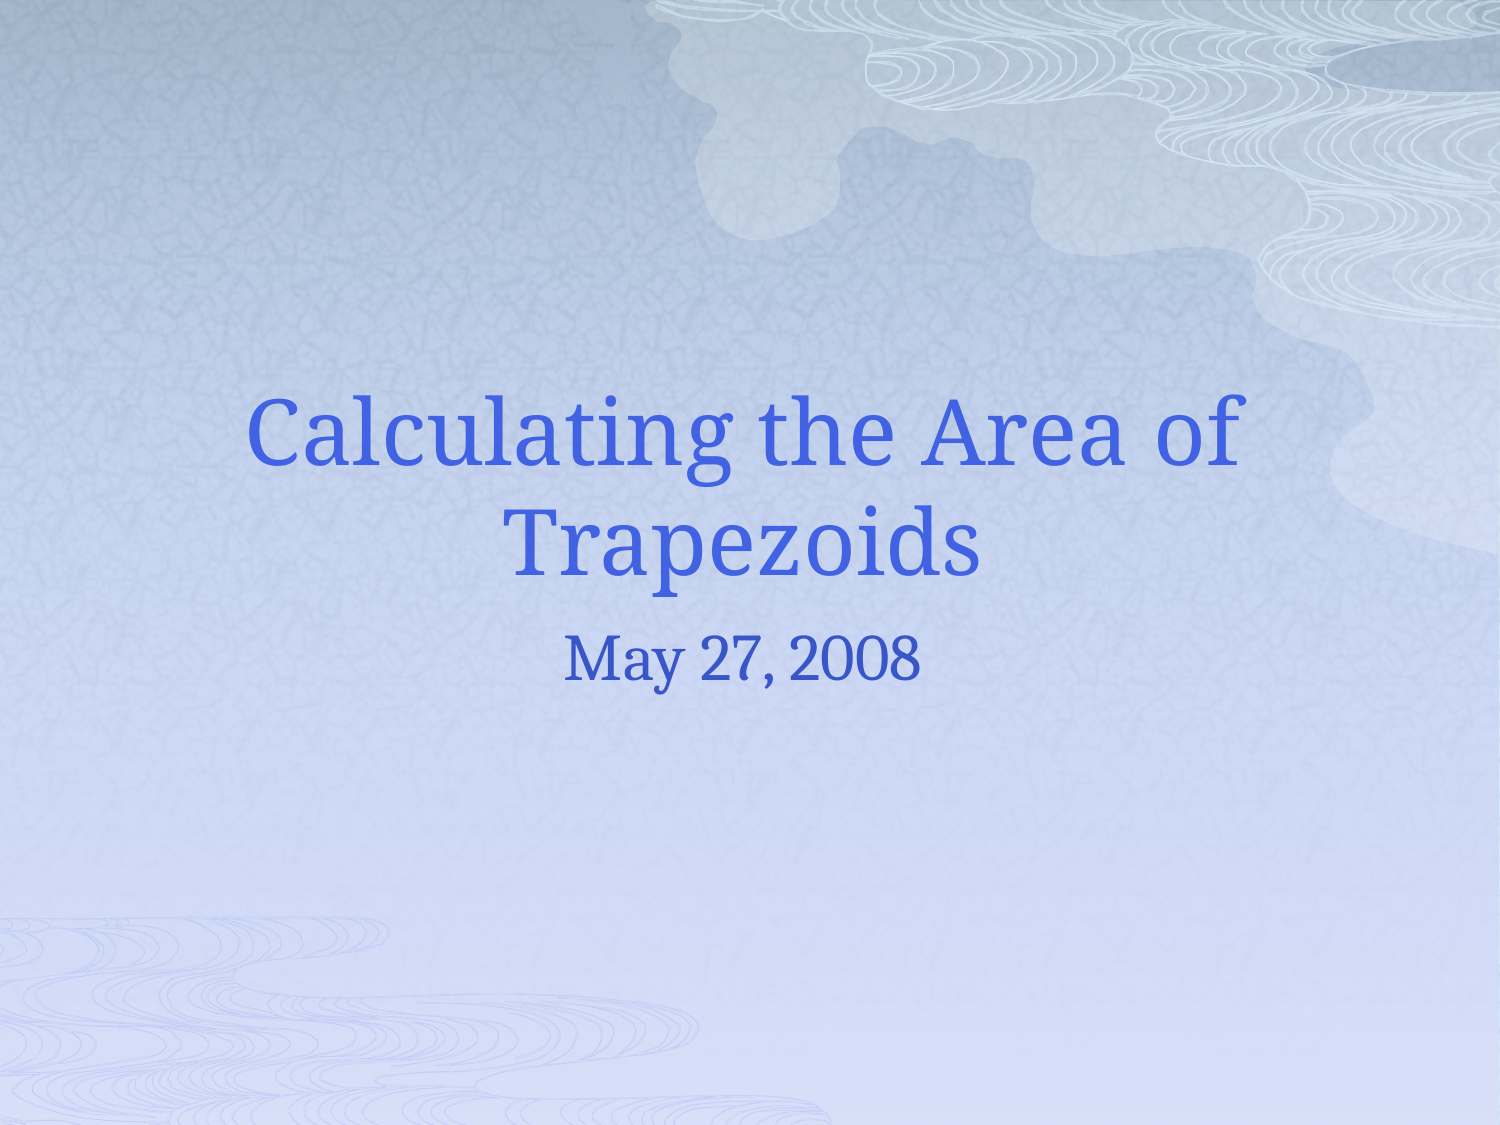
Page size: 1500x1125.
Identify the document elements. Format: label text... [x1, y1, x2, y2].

title Calculating the Area of Trapezoids [105, 363, 1381, 605]
subtitle May 27, 2008 [105, 606, 1381, 755]
